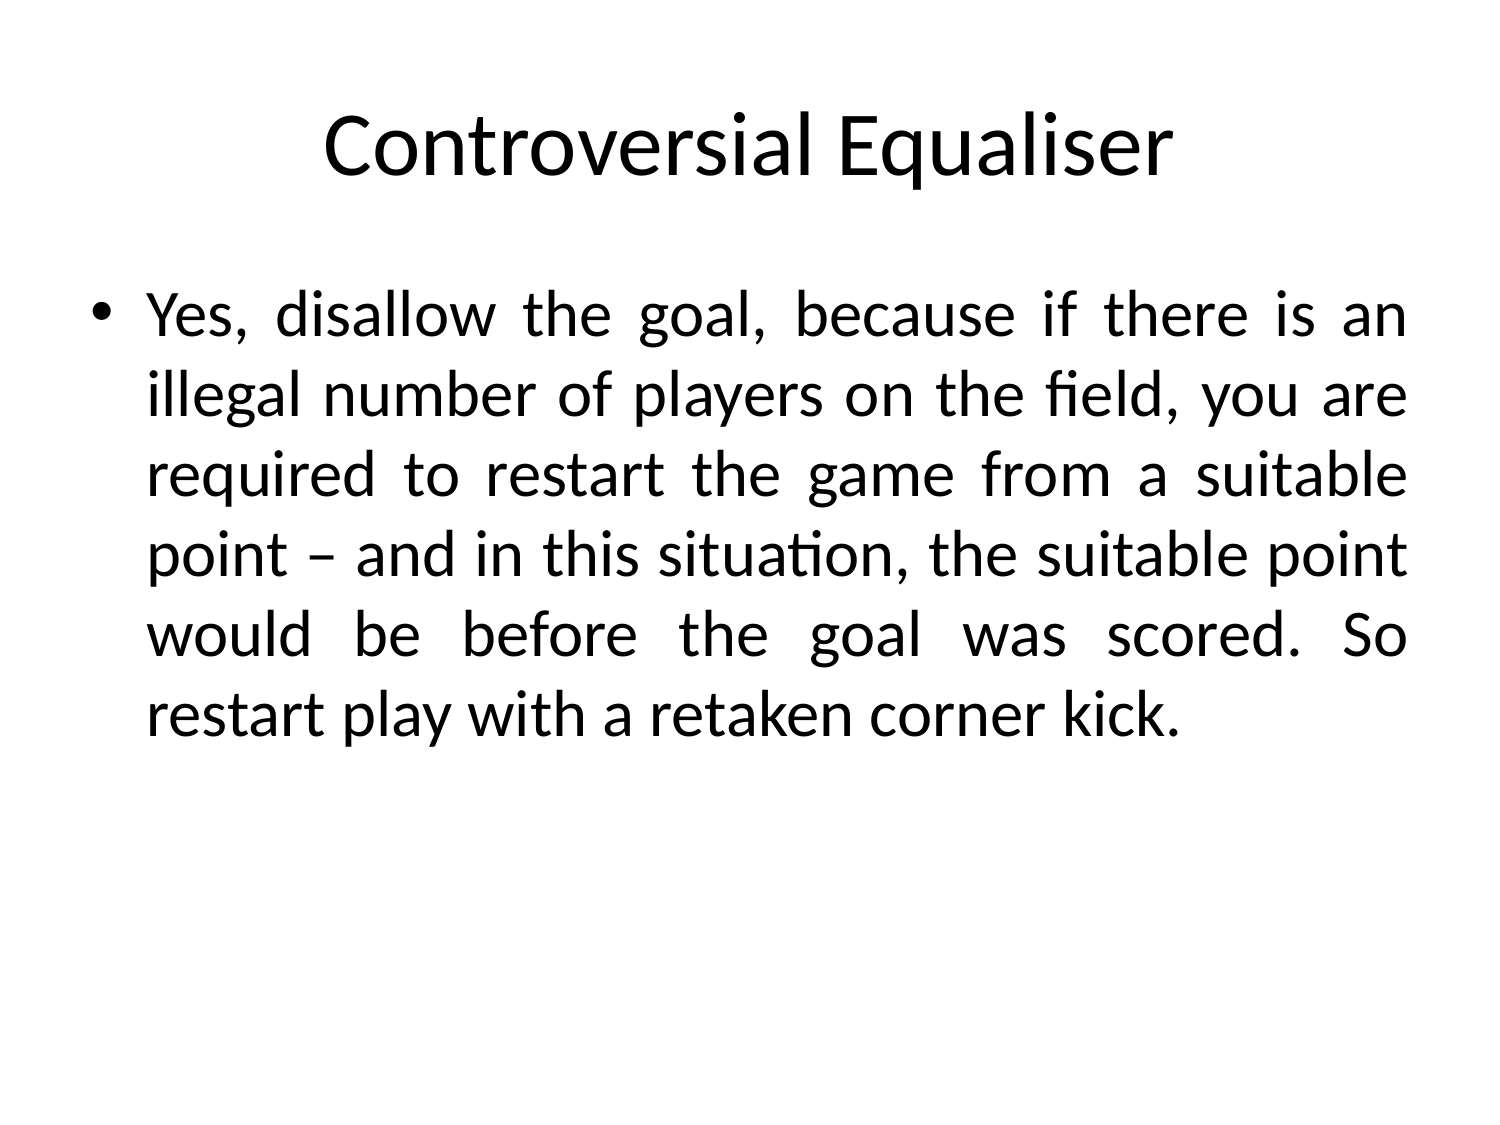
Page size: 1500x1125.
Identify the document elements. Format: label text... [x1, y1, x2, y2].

list Yes, disallow the goal, because if there is an illegal number of players on the field, you are required to restart the game from a suitable point – and in this situation, the suitable point would be before the goal was scored. So restart play with a retaken corner kick. [75, 262, 1425, 1005]
title Controversial Equaliser [75, 45, 1425, 233]
